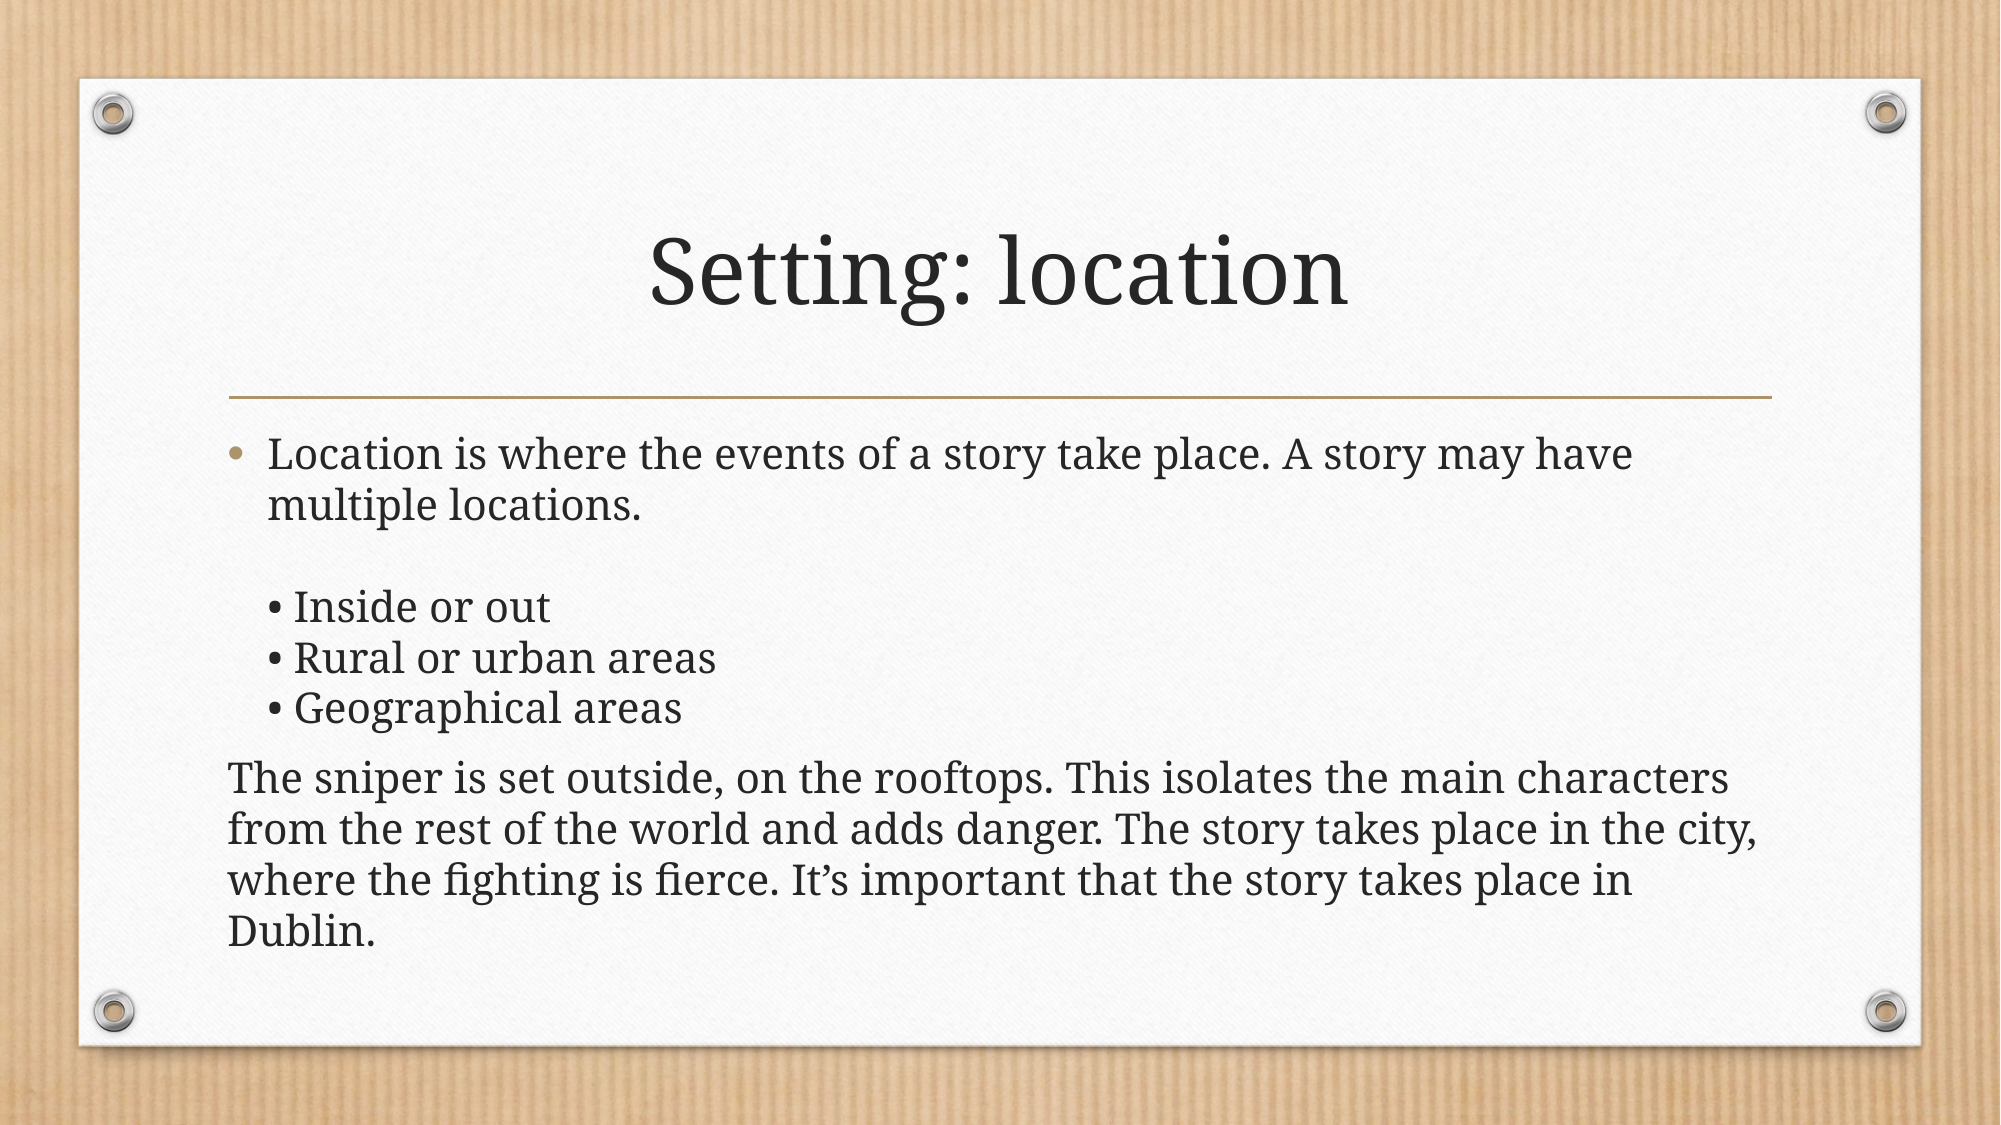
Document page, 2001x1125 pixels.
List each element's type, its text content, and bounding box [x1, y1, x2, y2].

list Location is where the events of a story take place. A story may have multiple locations. • Inside or out • Rural or urban areas • Geographical areas The sniper is set outside, on the rooftops. This isolates the main characters from the rest of the world and adds danger. The story takes place in the city, where the fighting is fierce. It’s important that the story takes place in Dublin. [212, 419, 1788, 964]
picture [0, 0, 2001, 1125]
title Setting: location [212, 161, 1788, 375]
